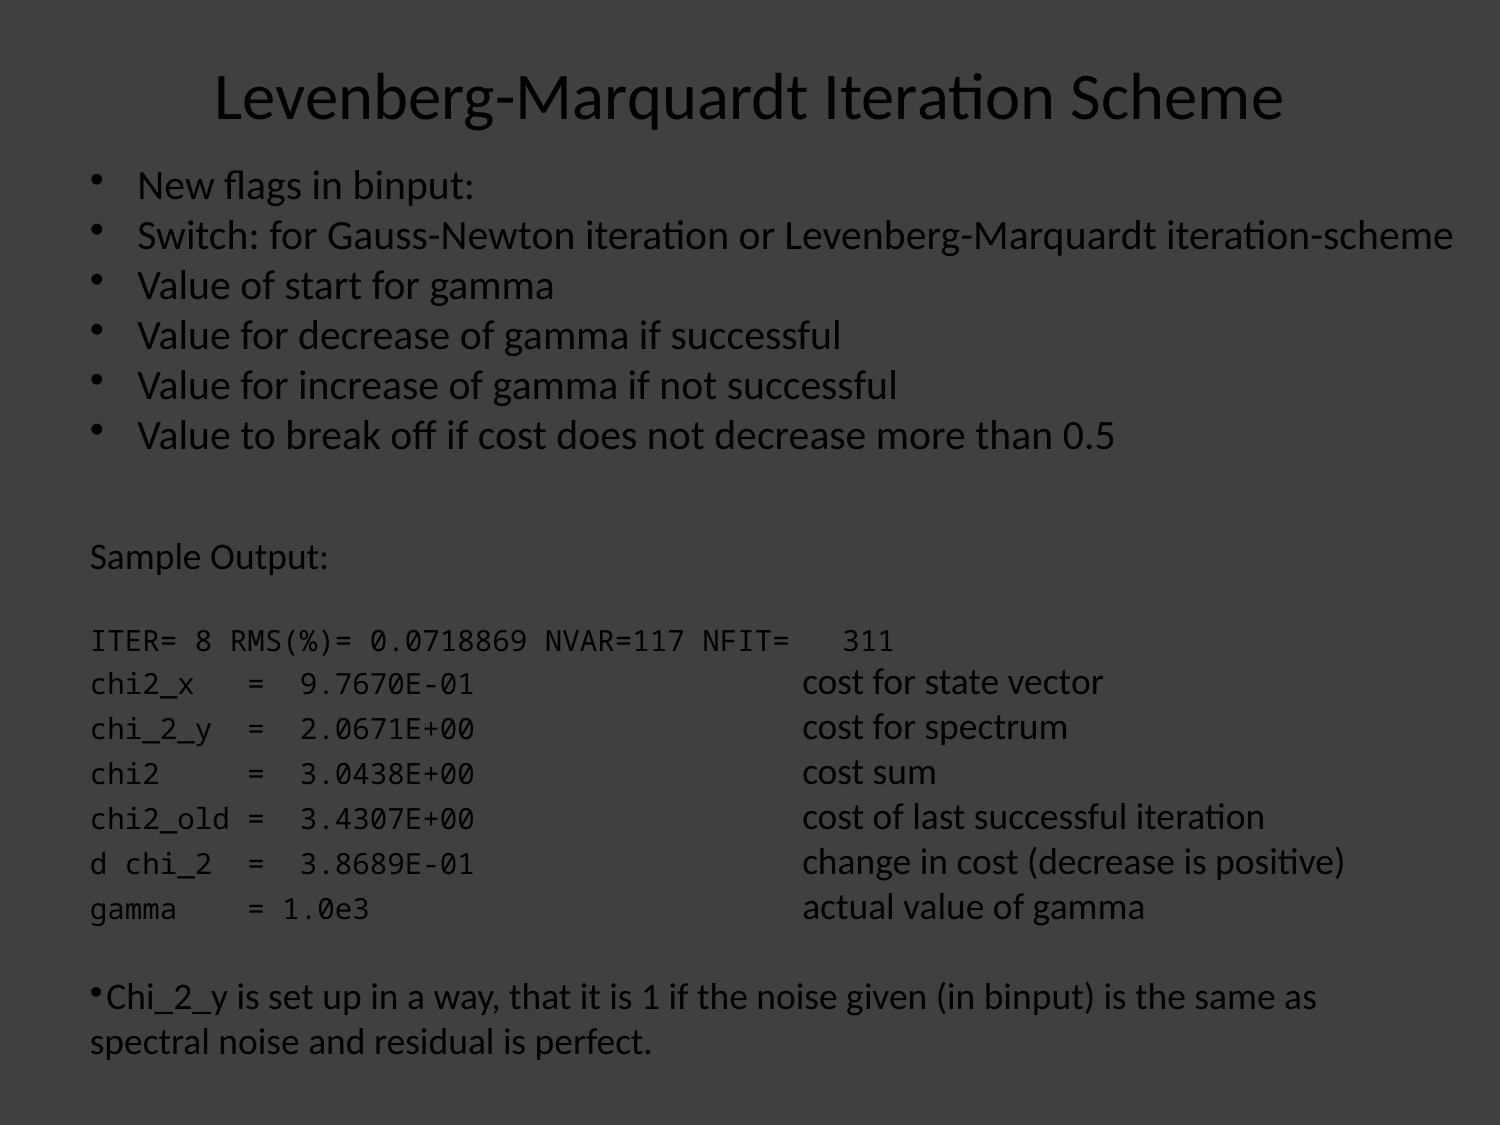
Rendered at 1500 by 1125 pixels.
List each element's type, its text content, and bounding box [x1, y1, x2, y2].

text_box Sample Output: ITER= 8 RMS(%)= 0.0718869 NVAR=117 NFIT= 311 chi2_x = 9.7670E-01 cost for state vector chi_2_y = 2.0671E+00 cost for spectrum chi2 = 3.0438E+00 cost sum chi2_old = 3.4307E+00 cost of last successful iteration d chi_2 = 3.8689E-01 change in cost (decrease is positive) gamma = 1.0e3 actual value of gamma Chi_2_y is set up in a way, that it is 1 if the noise given (in binput) is the same as spectral noise and residual is perfect. [75, 525, 1373, 1075]
text_box New flags in binput: Switch: for Gauss-Newton iteration or Levenberg-Marquardt iteration-scheme Value of start for gamma Value for decrease of gamma if successful Value for increase of gamma if not successful Value to break off if cost does not decrease more than 0.5 [75, 149, 1475, 550]
text_box Levenberg-Marquardt Iteration Scheme [74, 45, 1425, 150]
